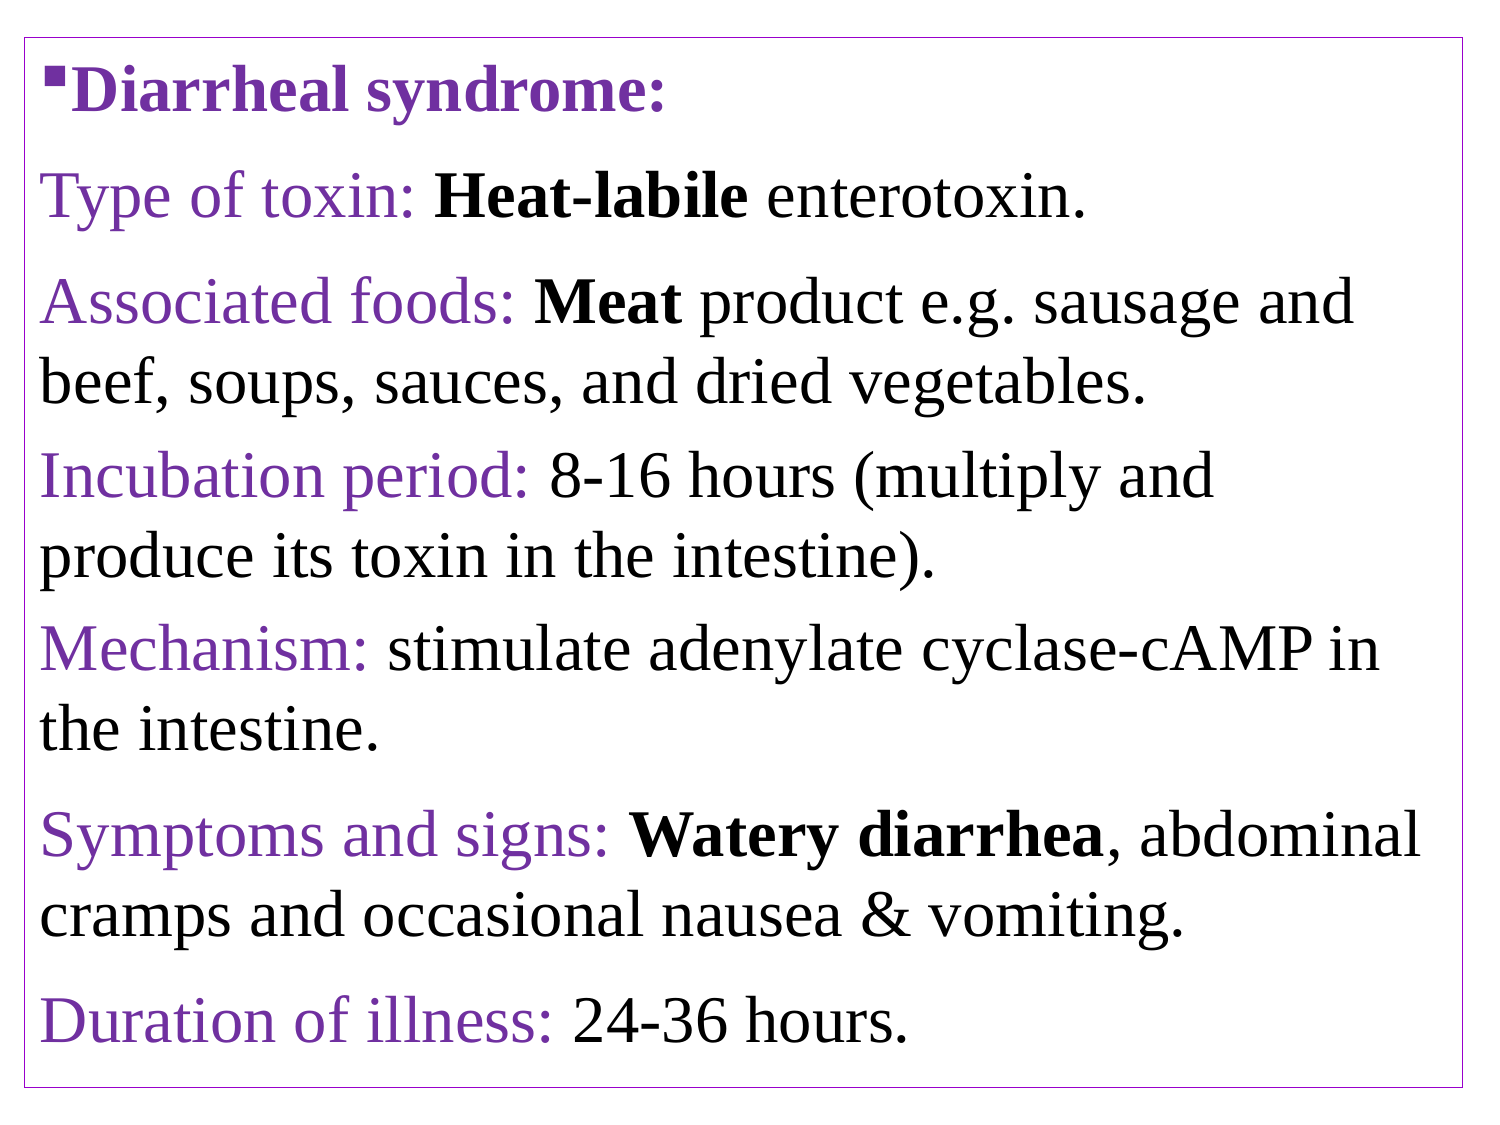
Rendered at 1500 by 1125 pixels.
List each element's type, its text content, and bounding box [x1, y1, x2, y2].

subtitle Diarrheal syndrome: Type of toxin: Heat-labile enterotoxin. Associated foods: Meat product e.g. sausage and beef, soups, sauces, and dried vegetables. Incubation period: 8-16 hours (multiply and produce its toxin in the intestine). Mechanism: stimulate adenylate cyclase-cAMP in the intestine. Symptoms and signs: Watery diarrhea, abdominal cramps and occasional nausea & vomiting. Duration of illness: 24-36 hours. [24, 37, 1463, 1088]
title N [37, 24, 45, 37]
